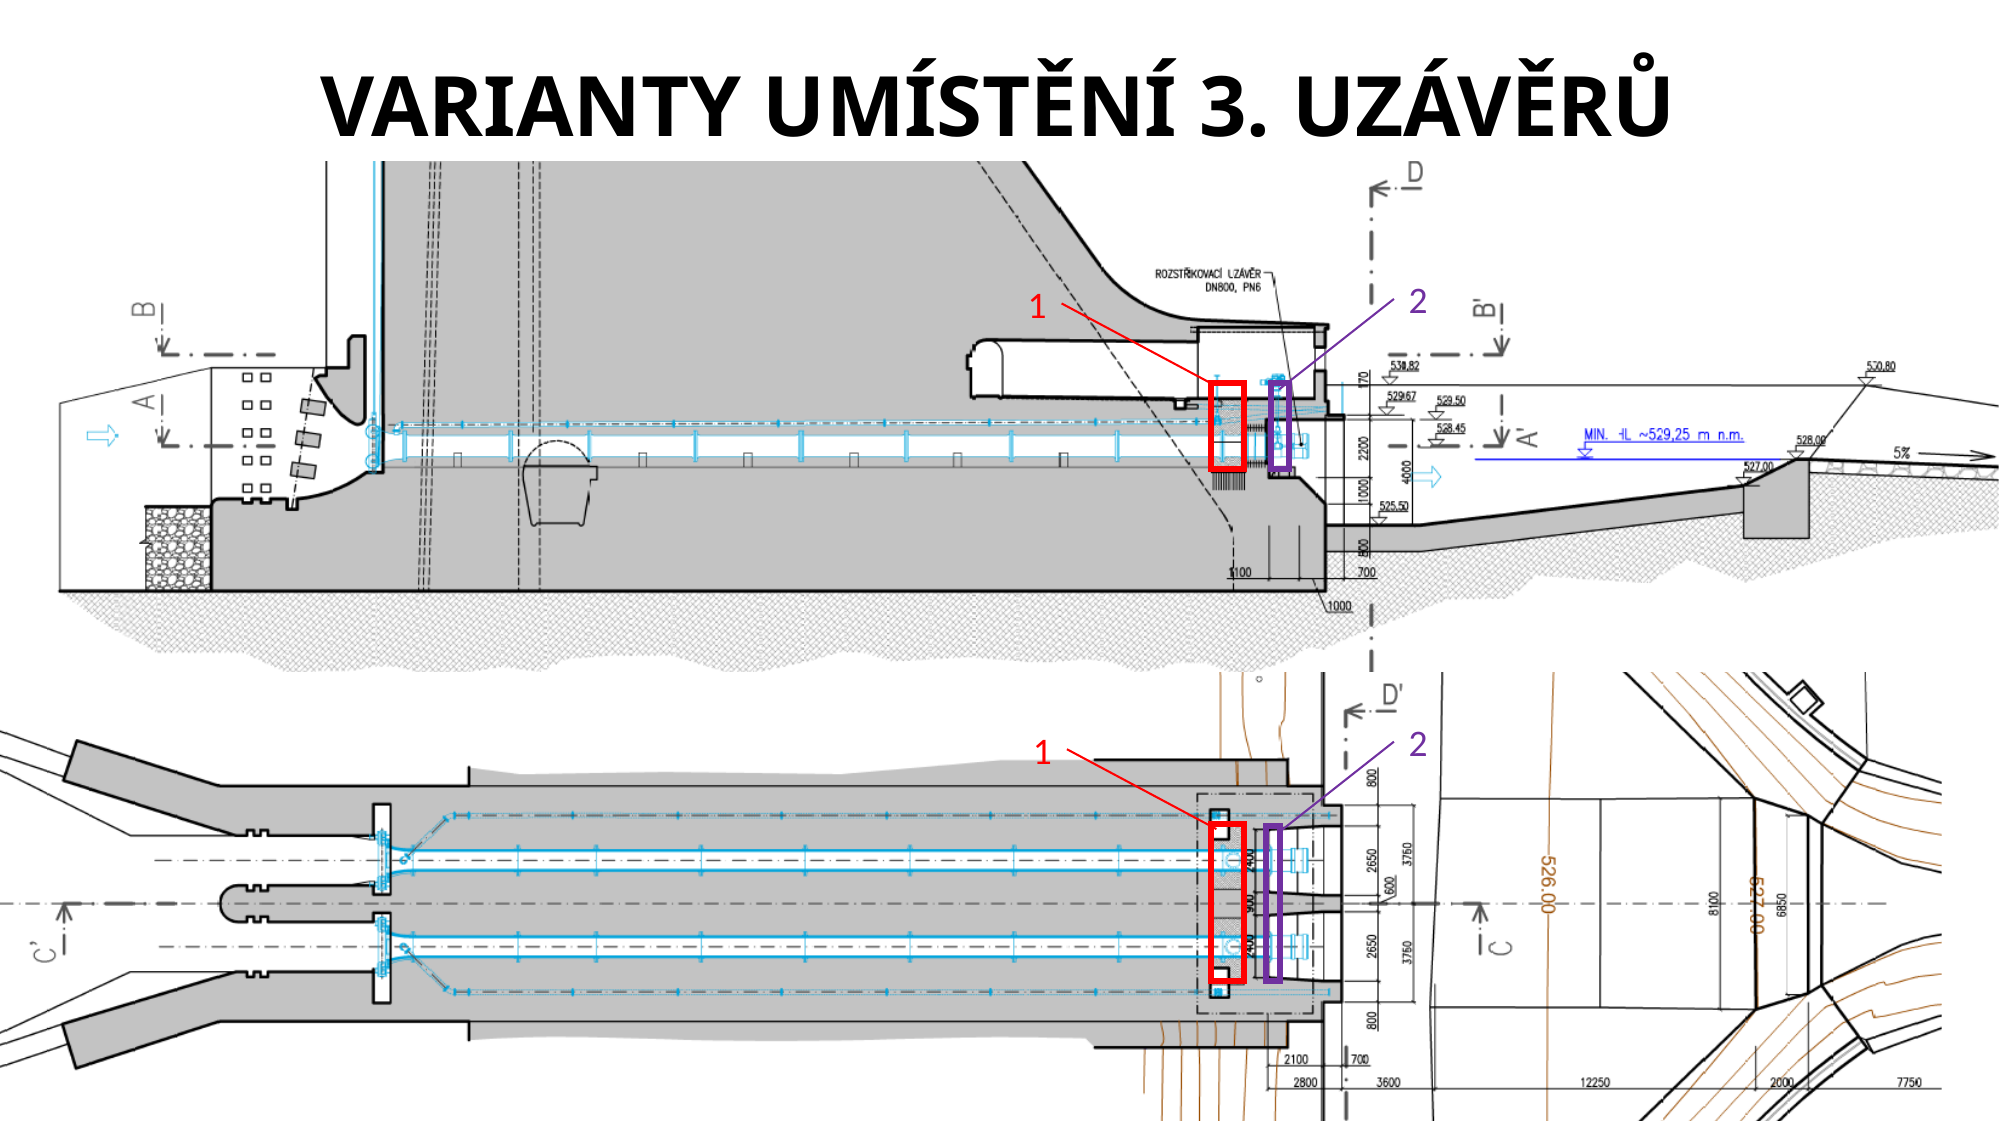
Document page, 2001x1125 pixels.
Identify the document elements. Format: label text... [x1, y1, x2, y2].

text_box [1061, 303, 1212, 384]
title VARIANTY UMÍSTĚNÍ 3. UZÁVĚRŮ [151, 0, 1846, 161]
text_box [1279, 742, 1394, 833]
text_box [1067, 749, 1217, 830]
picture [0, 161, 1999, 1122]
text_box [1279, 299, 1394, 390]
